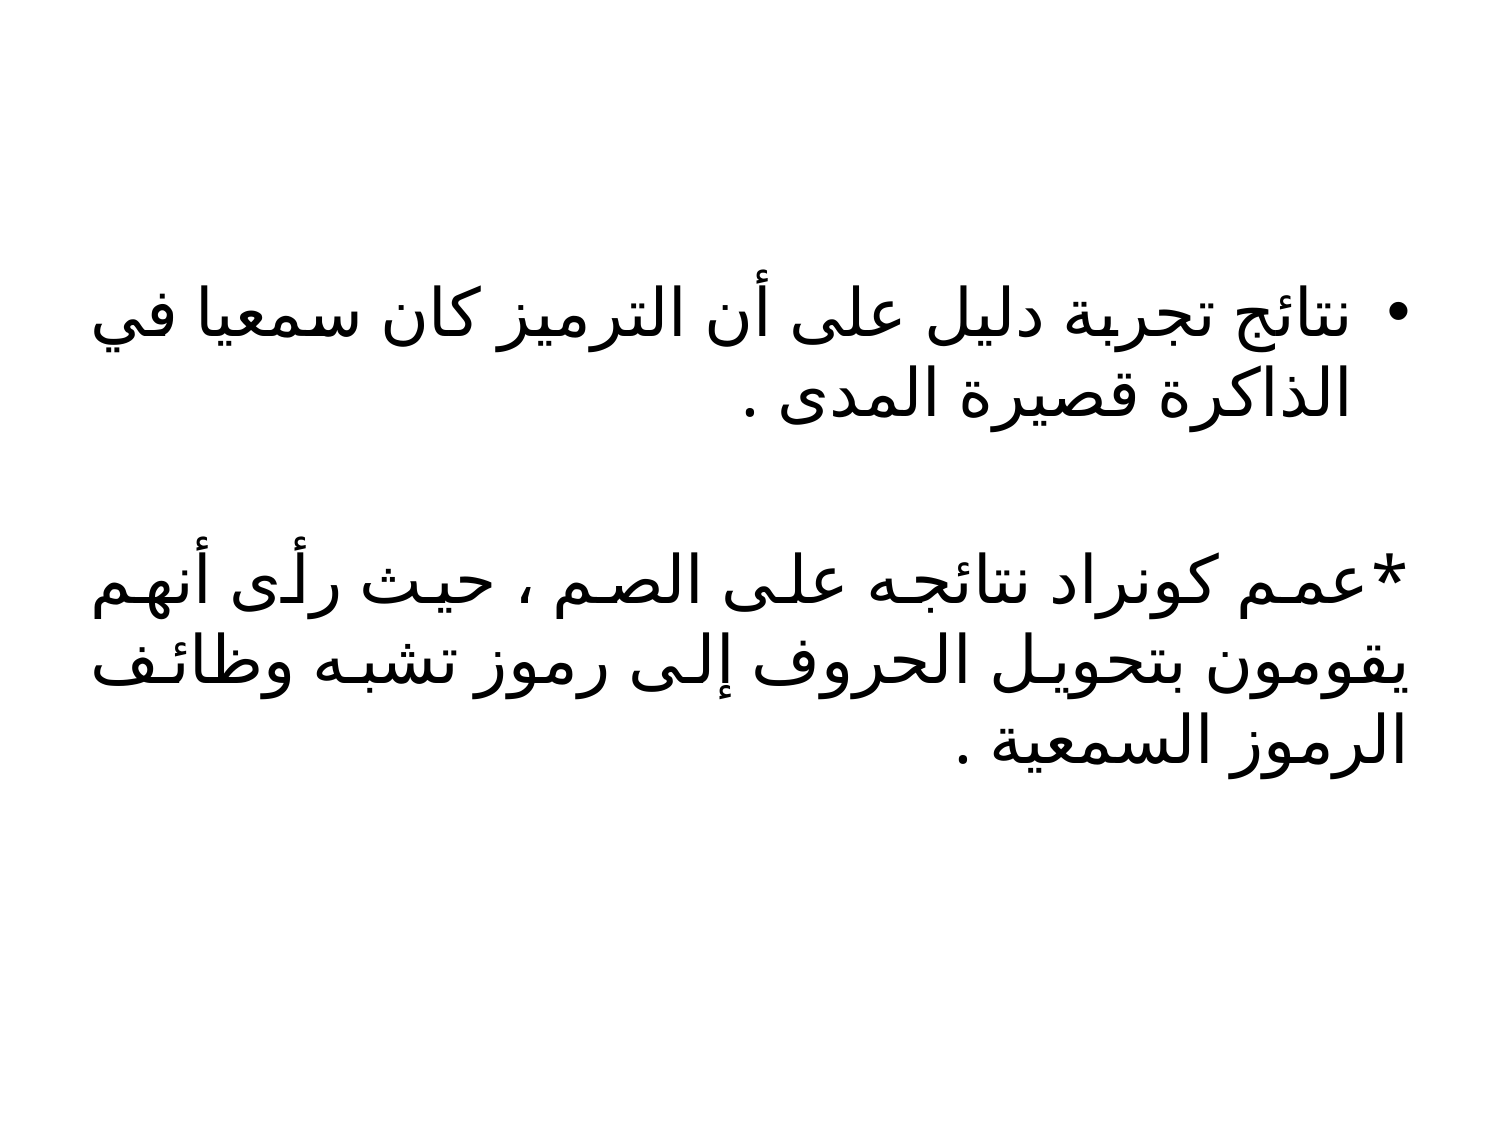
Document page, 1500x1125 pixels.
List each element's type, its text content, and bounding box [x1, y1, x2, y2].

list نتائج تجربة دليل على أن الترميز كان سمعيا في الذاكرة قصيرة المدى . *عمم كونراد نتائجه على الصم ، حيث رأى أنهم يقومون بتحويل الحروف إلى رموز تشبه وظائف الرموز السمعية . [75, 262, 1425, 1005]
